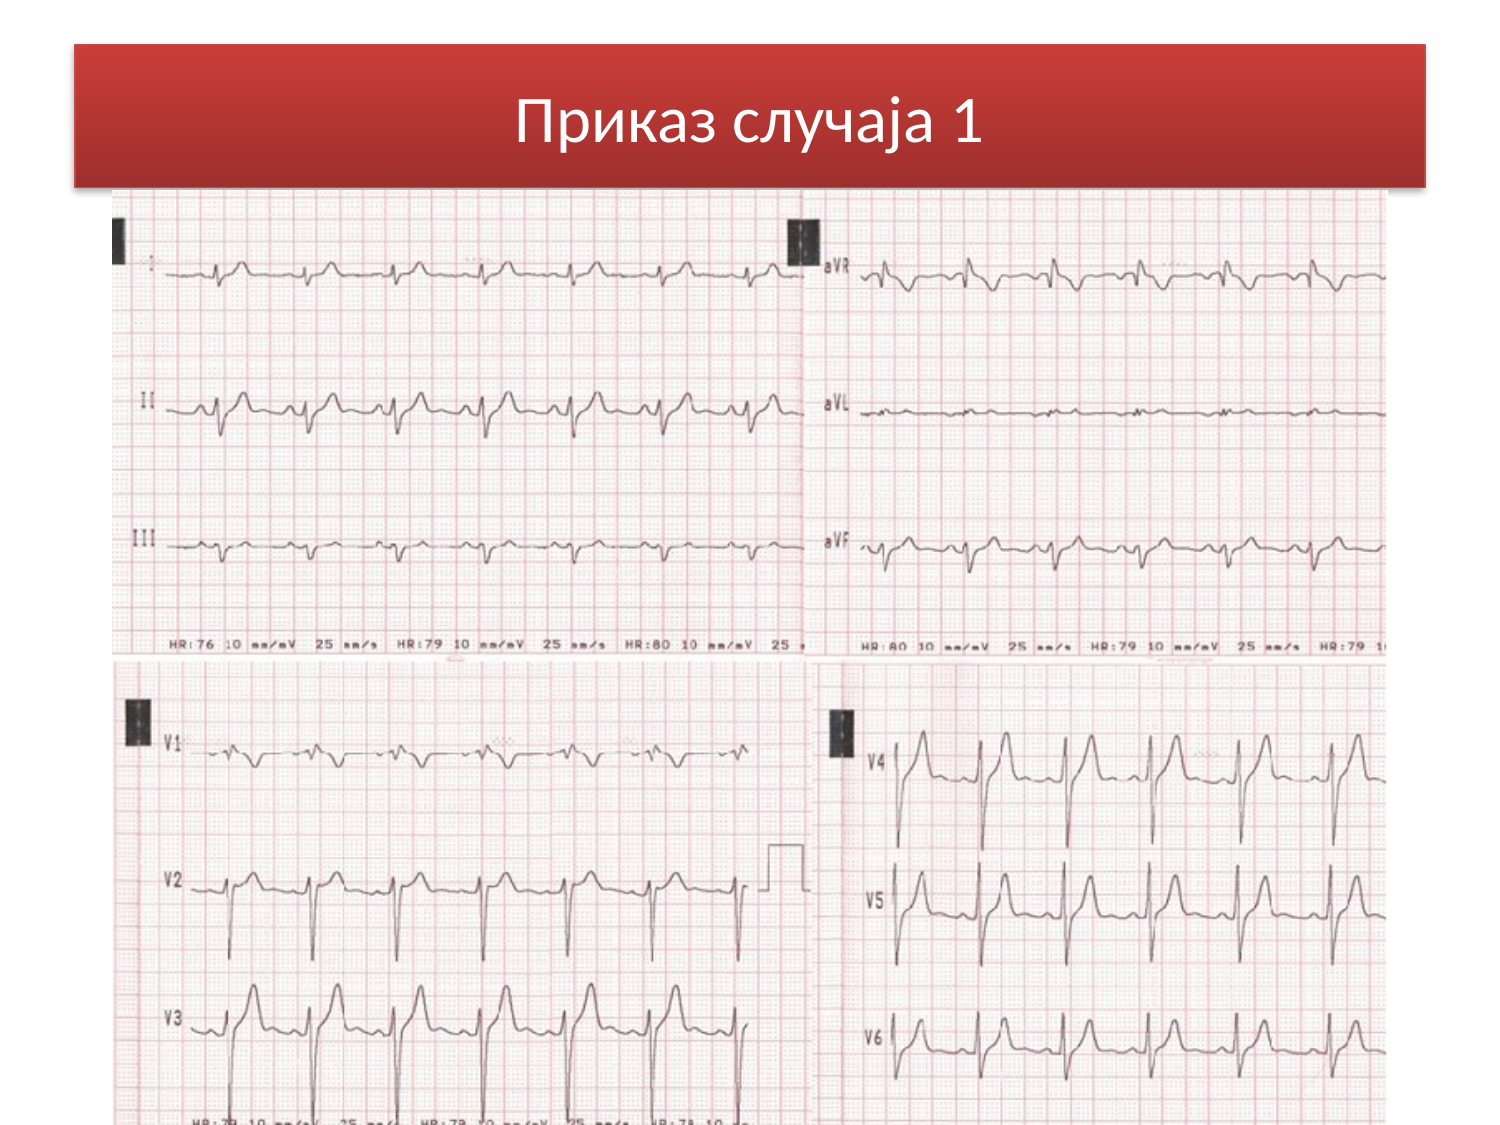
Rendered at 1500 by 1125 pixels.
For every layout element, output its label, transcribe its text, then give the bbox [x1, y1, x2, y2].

title Приказ случаја 1 [74, 44, 1426, 188]
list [112, 190, 1388, 1125]
